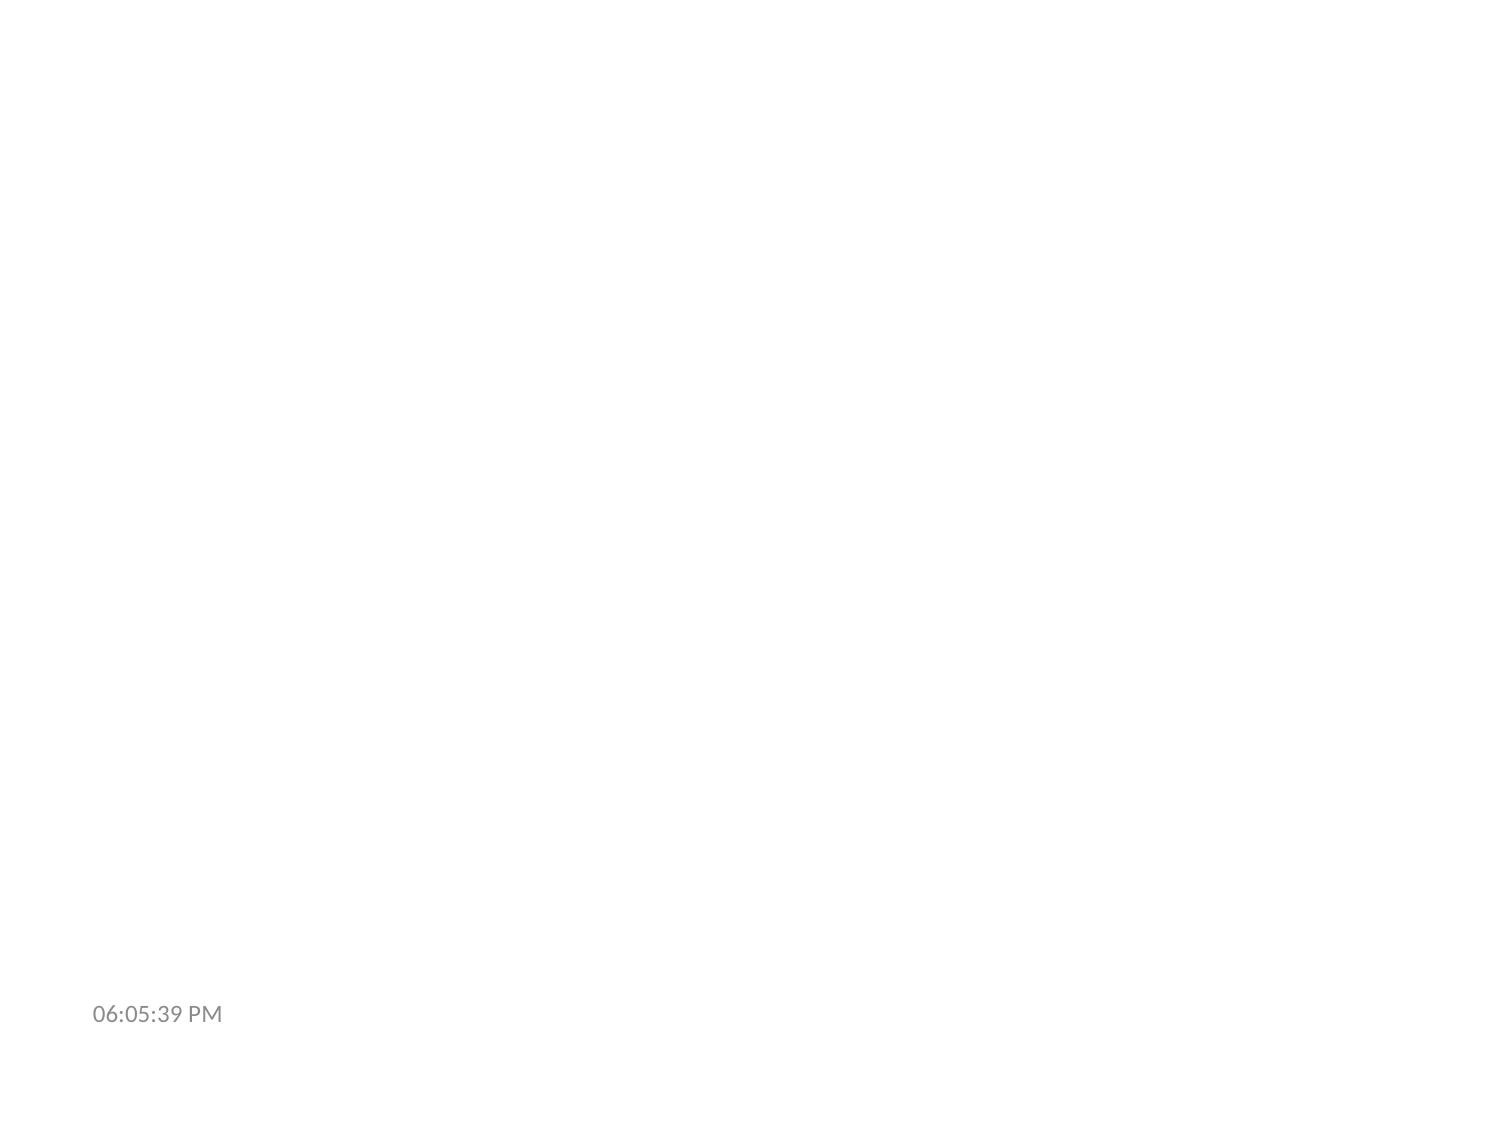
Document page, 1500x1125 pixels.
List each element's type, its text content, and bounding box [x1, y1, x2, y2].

text_box 3:35:09 PM [77, 982, 428, 1043]
